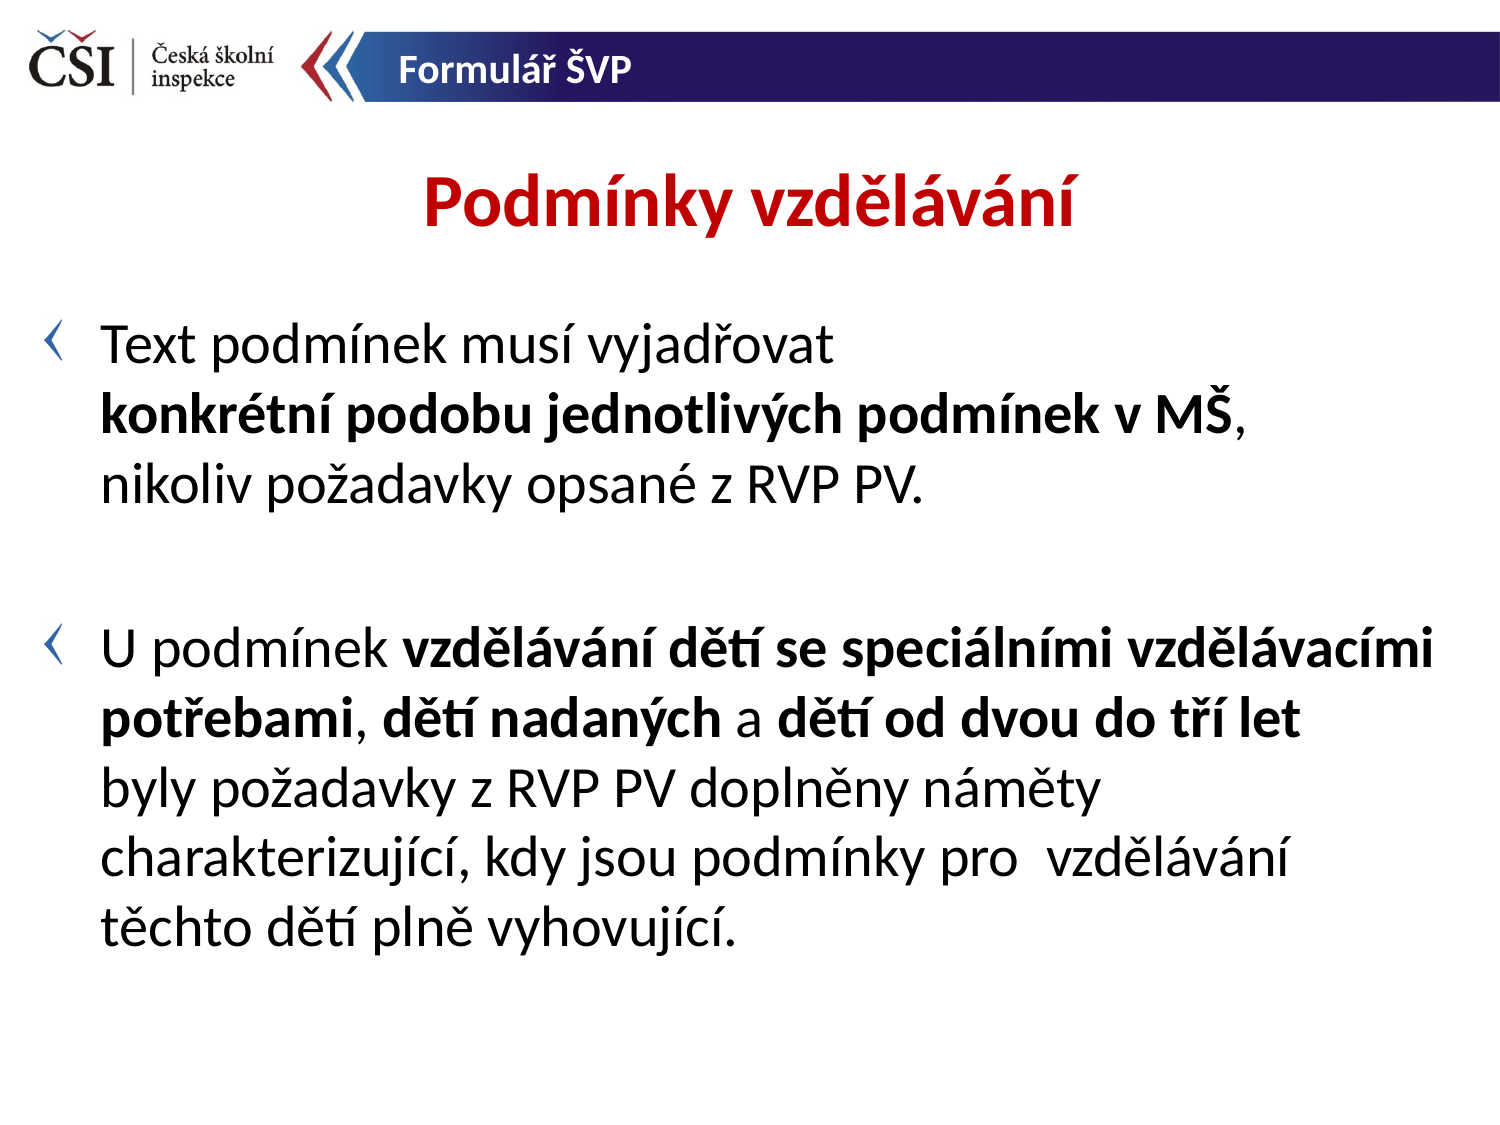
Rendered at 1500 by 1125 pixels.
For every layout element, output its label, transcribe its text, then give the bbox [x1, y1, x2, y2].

picture [29, 30, 1500, 102]
picture [44, 319, 62, 361]
text_box Formulář ŠVP [383, 33, 901, 100]
list Podmínky vzdělávání [29, 125, 1471, 268]
picture [44, 623, 62, 665]
list Text podmínek musí vyjadřovat konkrétní podobu jednotlivých podmínek v MŠ, nikoliv požadavky opsané z RVP PV. U podmínek vzdělávání dětí se speciálními vzdělávacími potřebami, dětí nadaných a dětí od dvou do tří let byly požadavky z RVP PV doplněny náměty charakterizující, kdy jsou podmínky pro vzdělávání těchto dětí plně vyhovující. [29, 297, 1471, 1094]
